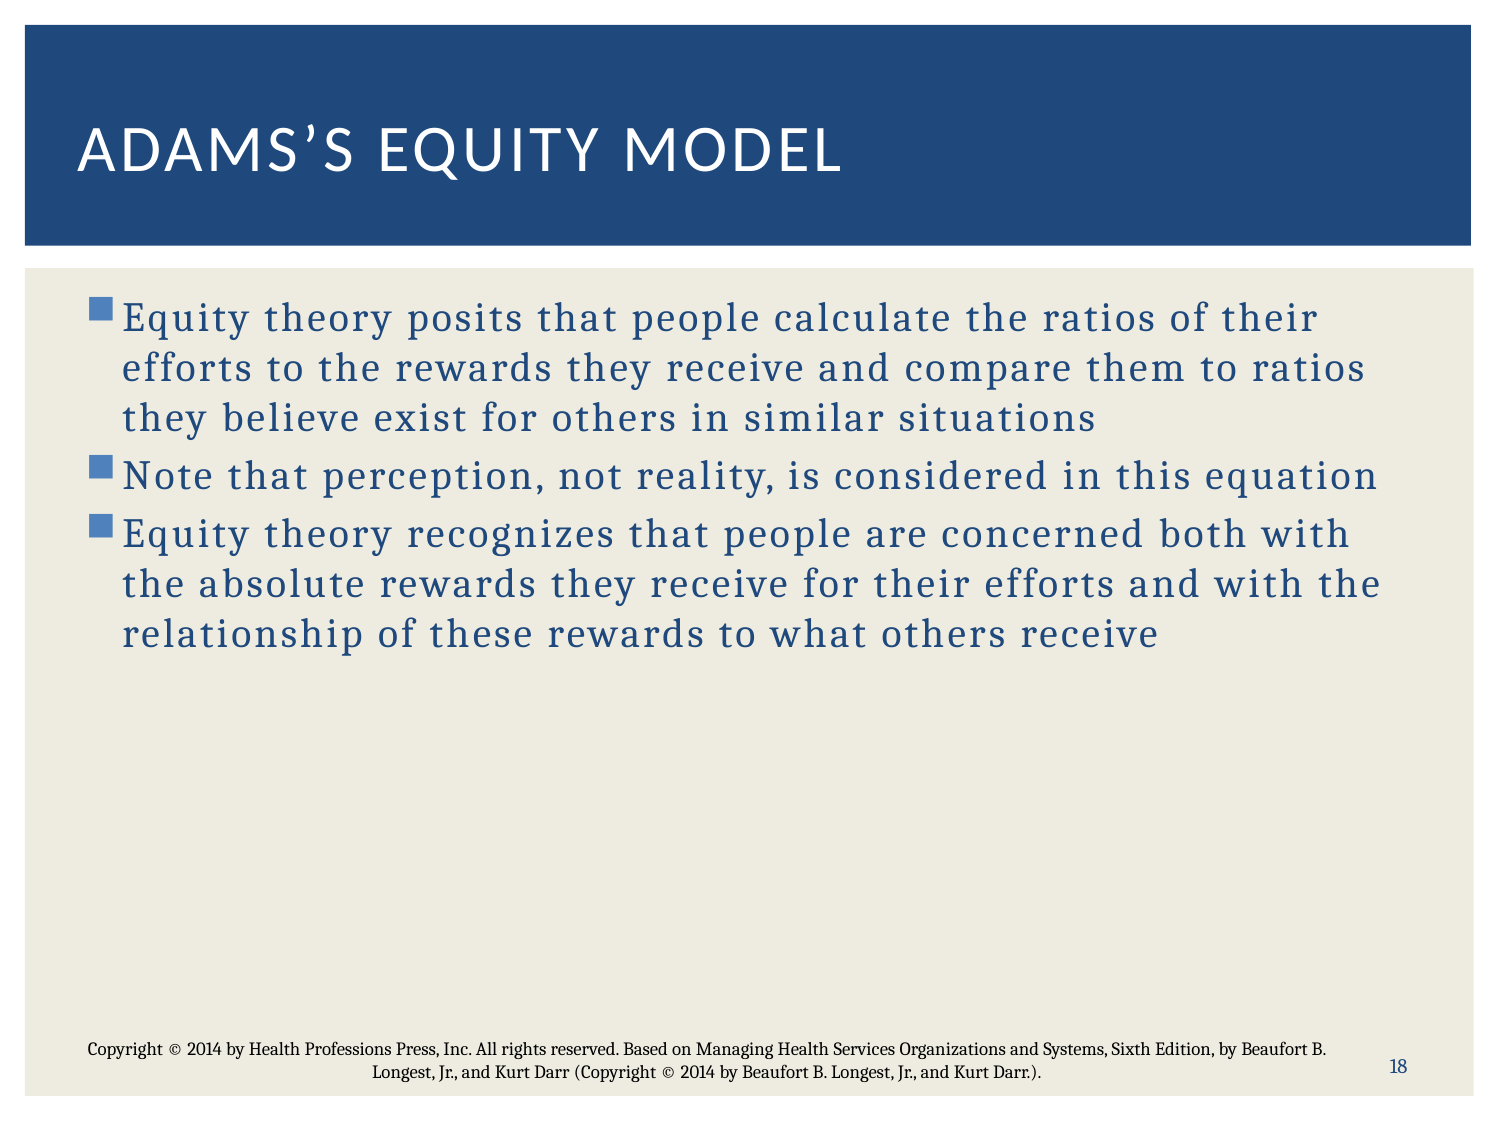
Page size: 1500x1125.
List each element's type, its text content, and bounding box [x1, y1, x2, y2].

title Adams’s equity Model [62, 58, 1438, 232]
slide_number 18 [1349, 1041, 1448, 1089]
list Equity theory posits that people calculate the ratios of their efforts to the rewards they receive and compare them to ratios they believe exist for others in similar situations Note that perception, not reality, is considered in this equation Equity theory recognizes that people are concerned both with the absolute rewards they receive for their efforts and with the relationship of these rewards to what others receive [62, 281, 1442, 1005]
